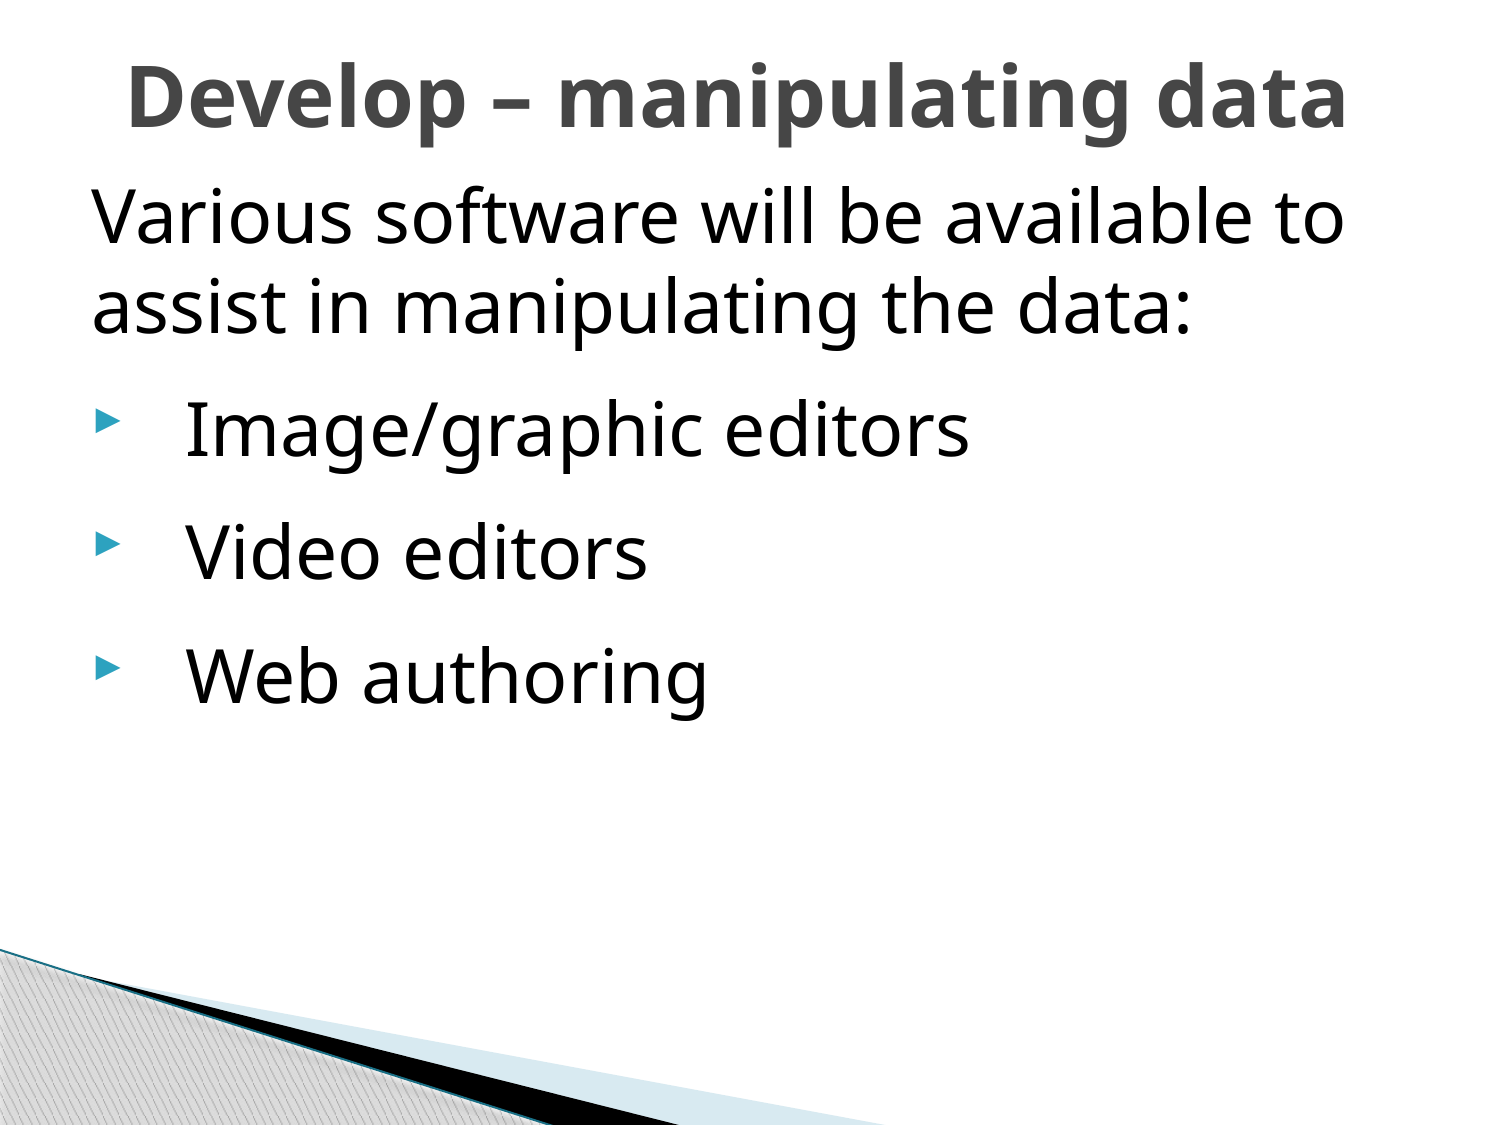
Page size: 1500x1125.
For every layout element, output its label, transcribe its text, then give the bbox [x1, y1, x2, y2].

title Develop – manipulating data [100, 0, 1376, 188]
list Various software will be available to assist in manipulating the data: Image/graphic editors Video editors Web authoring [76, 160, 1447, 1106]
